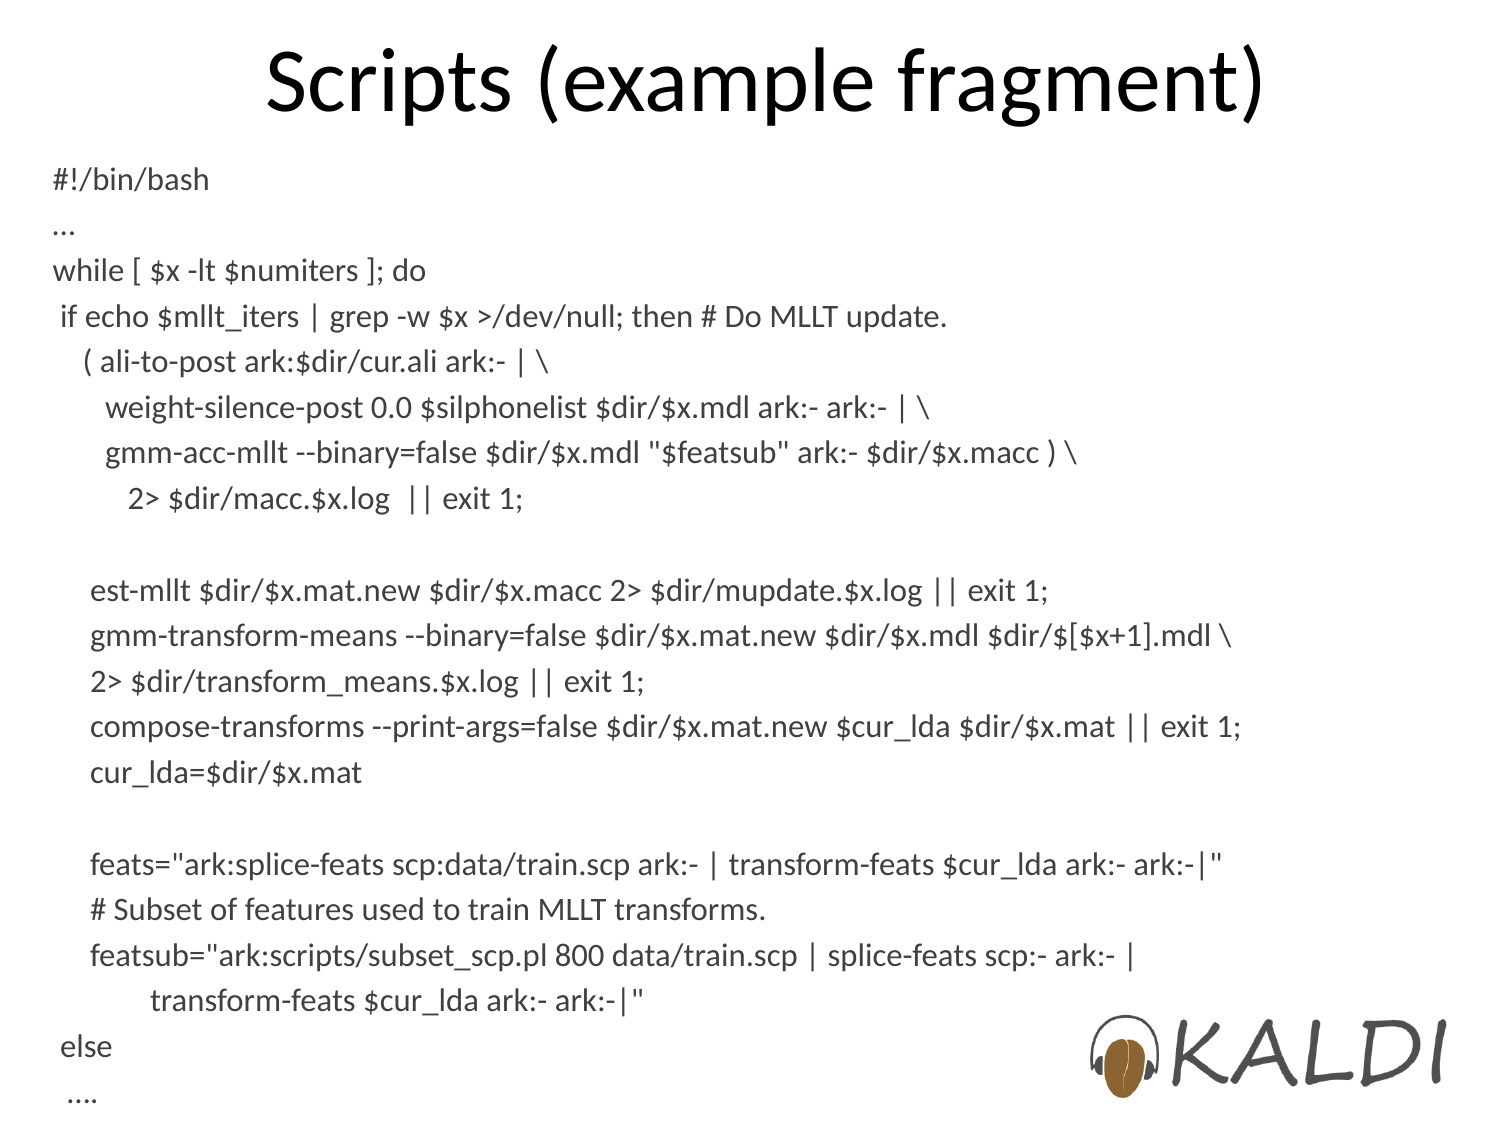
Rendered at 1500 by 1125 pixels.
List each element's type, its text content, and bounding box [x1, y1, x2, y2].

title Scripts (example fragment) [125, 5, 1410, 144]
subtitle #!/bin/bash … while [ $x -lt $numiters ]; do if echo $mllt_iters | grep -w $x >/dev/null; then # Do MLLT update. ( ali-to-post ark:$dir/cur.ali ark:- | \ weight-silence-post 0.0 $silphonelist $dir/$x.mdl ark:- ark:- | \ gmm-acc-mllt --binary=false $dir/$x.mdl "$featsub" ark:- $dir/$x.macc ) \ 2> $dir/macc.$x.log || exit 1; est-mllt $dir/$x.mat.new $dir/$x.macc 2> $dir/mupdate.$x.log || exit 1; gmm-transform-means --binary=false $dir/$x.mat.new $dir/$x.mdl $dir/$[$x+1].mdl \ 2> $dir/transform_means.$x.log || exit 1; compose-transforms --print-args=false $dir/$x.mat.new $cur_lda $dir/$x.mat || exit 1; cur_lda=$dir/$x.mat feats="ark:splice-feats scp:data/train.scp ark:- | transform-feats $cur_lda ark:- ark:-|" # Subset of features used to train MLLT transforms. featsub="ark:scripts/subset_scp.pl 800 data/train.scp | splice-feats scp:- ark:- | transform-feats $cur_lda ark:- ark:-|" else …. [37, 149, 1463, 1125]
